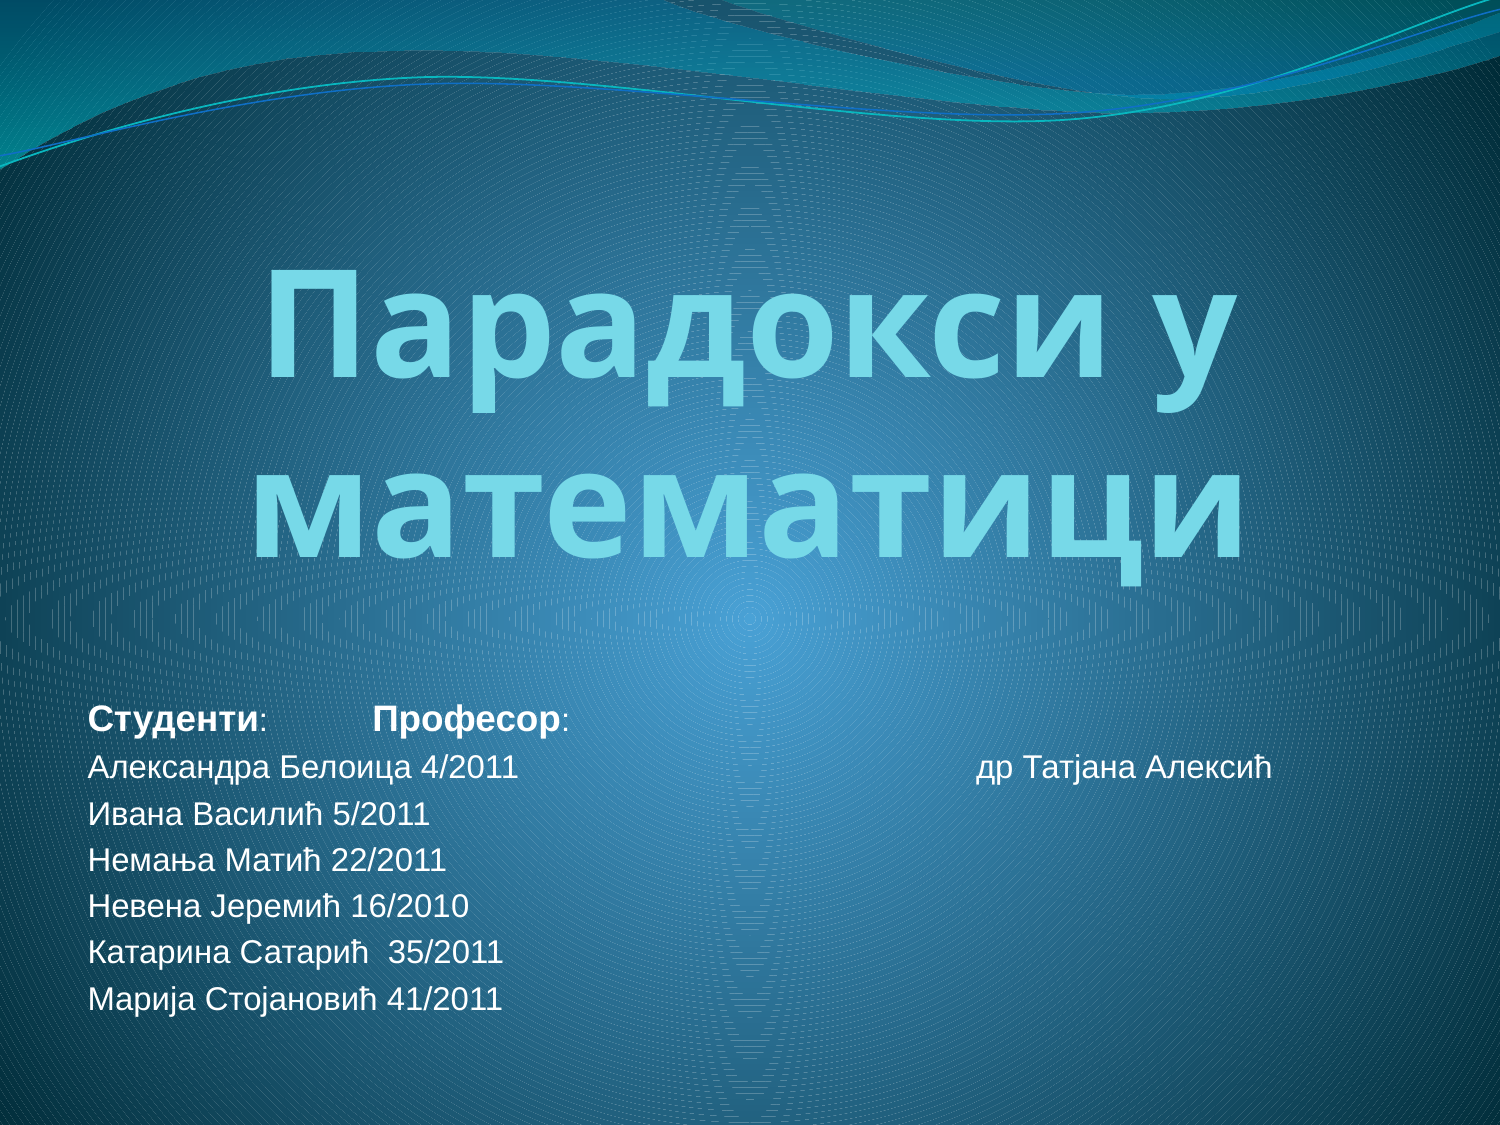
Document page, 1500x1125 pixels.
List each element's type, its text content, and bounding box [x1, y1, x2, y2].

subtitle Студенти: Професор: Александра Белоица 4/2011 др Татјана Алексић Ивана Василић 5/2011 Немања Матић 22/2011 Невена Јеремић 16/2010 Катарина Сатарић 35/2011 Марија Стојановић 41/2011 [87, 687, 1376, 1025]
title Парадокси у математици [112, 174, 1388, 588]
